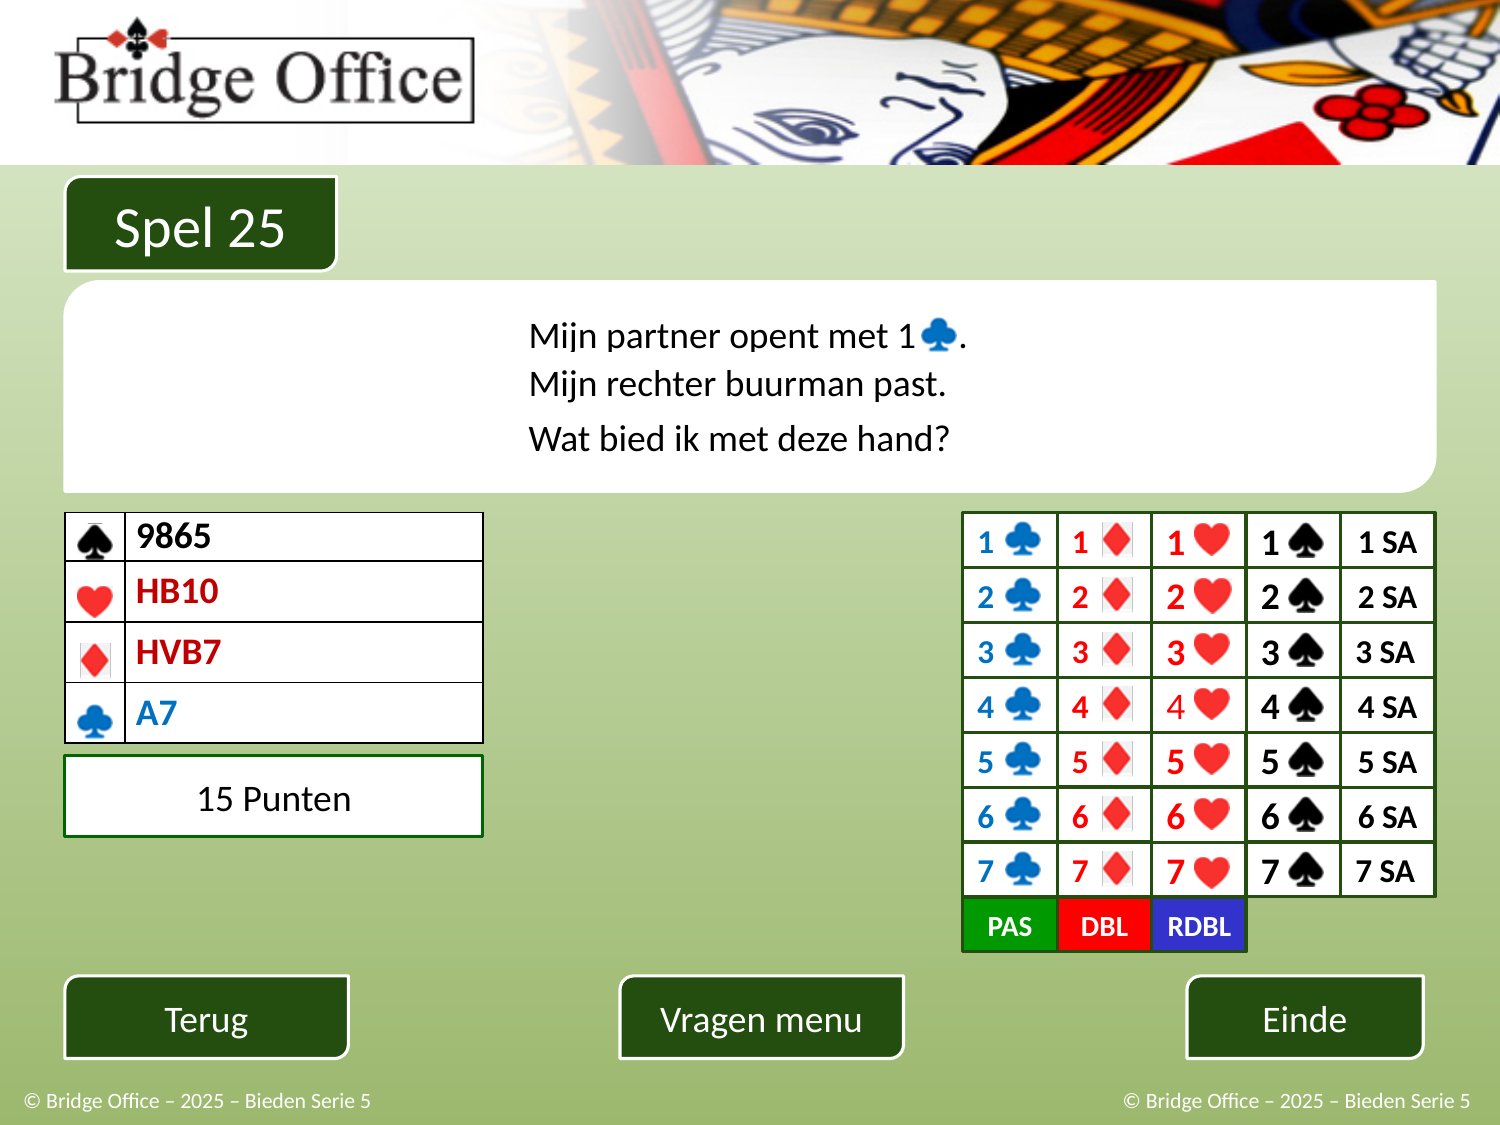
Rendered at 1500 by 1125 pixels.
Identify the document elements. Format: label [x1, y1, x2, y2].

table_cell [126, 623, 482, 682]
picture [1099, 577, 1135, 613]
table_cell [126, 562, 482, 621]
picture [1099, 686, 1135, 723]
picture [1288, 796, 1324, 833]
picture [920, 316, 957, 353]
picture [77, 524, 113, 561]
picture [1193, 857, 1230, 890]
text_box [63, 280, 1437, 493]
text_box [1107, 1079, 1500, 1121]
picture [1004, 631, 1041, 668]
picture [0, 0, 1500, 166]
picture [1288, 576, 1324, 613]
picture [1099, 631, 1135, 668]
picture [1288, 686, 1324, 723]
picture [1099, 522, 1135, 558]
picture [1004, 796, 1041, 833]
table_header [66, 513, 124, 560]
text_box [63, 754, 484, 838]
picture [1194, 633, 1230, 666]
table_cell [66, 683, 124, 742]
picture [1099, 851, 1135, 887]
text_box [63, 974, 350, 1061]
picture [77, 643, 113, 679]
text_box [8, 1079, 393, 1121]
table_cell [66, 562, 124, 621]
table_header [126, 513, 482, 560]
picture [1288, 851, 1324, 887]
picture [1004, 686, 1041, 723]
text_box [618, 974, 906, 1061]
picture [1193, 798, 1230, 830]
picture [1193, 578, 1232, 614]
picture [1099, 741, 1135, 778]
picture [77, 585, 113, 618]
text_box [1185, 974, 1425, 1061]
picture [1288, 631, 1324, 668]
text_box [63, 174, 339, 273]
picture [1004, 851, 1041, 887]
text_box [961, 511, 1437, 953]
picture [1099, 796, 1135, 833]
picture [77, 703, 113, 740]
table_cell [72, 744, 117, 751]
picture [1193, 523, 1230, 556]
picture [1004, 521, 1041, 558]
picture [1193, 688, 1230, 721]
picture [1004, 576, 1041, 613]
table_cell [66, 623, 124, 682]
picture [1288, 741, 1324, 778]
picture [1288, 521, 1325, 558]
picture [1004, 741, 1041, 778]
table_cell [126, 683, 482, 742]
picture [1193, 743, 1230, 776]
